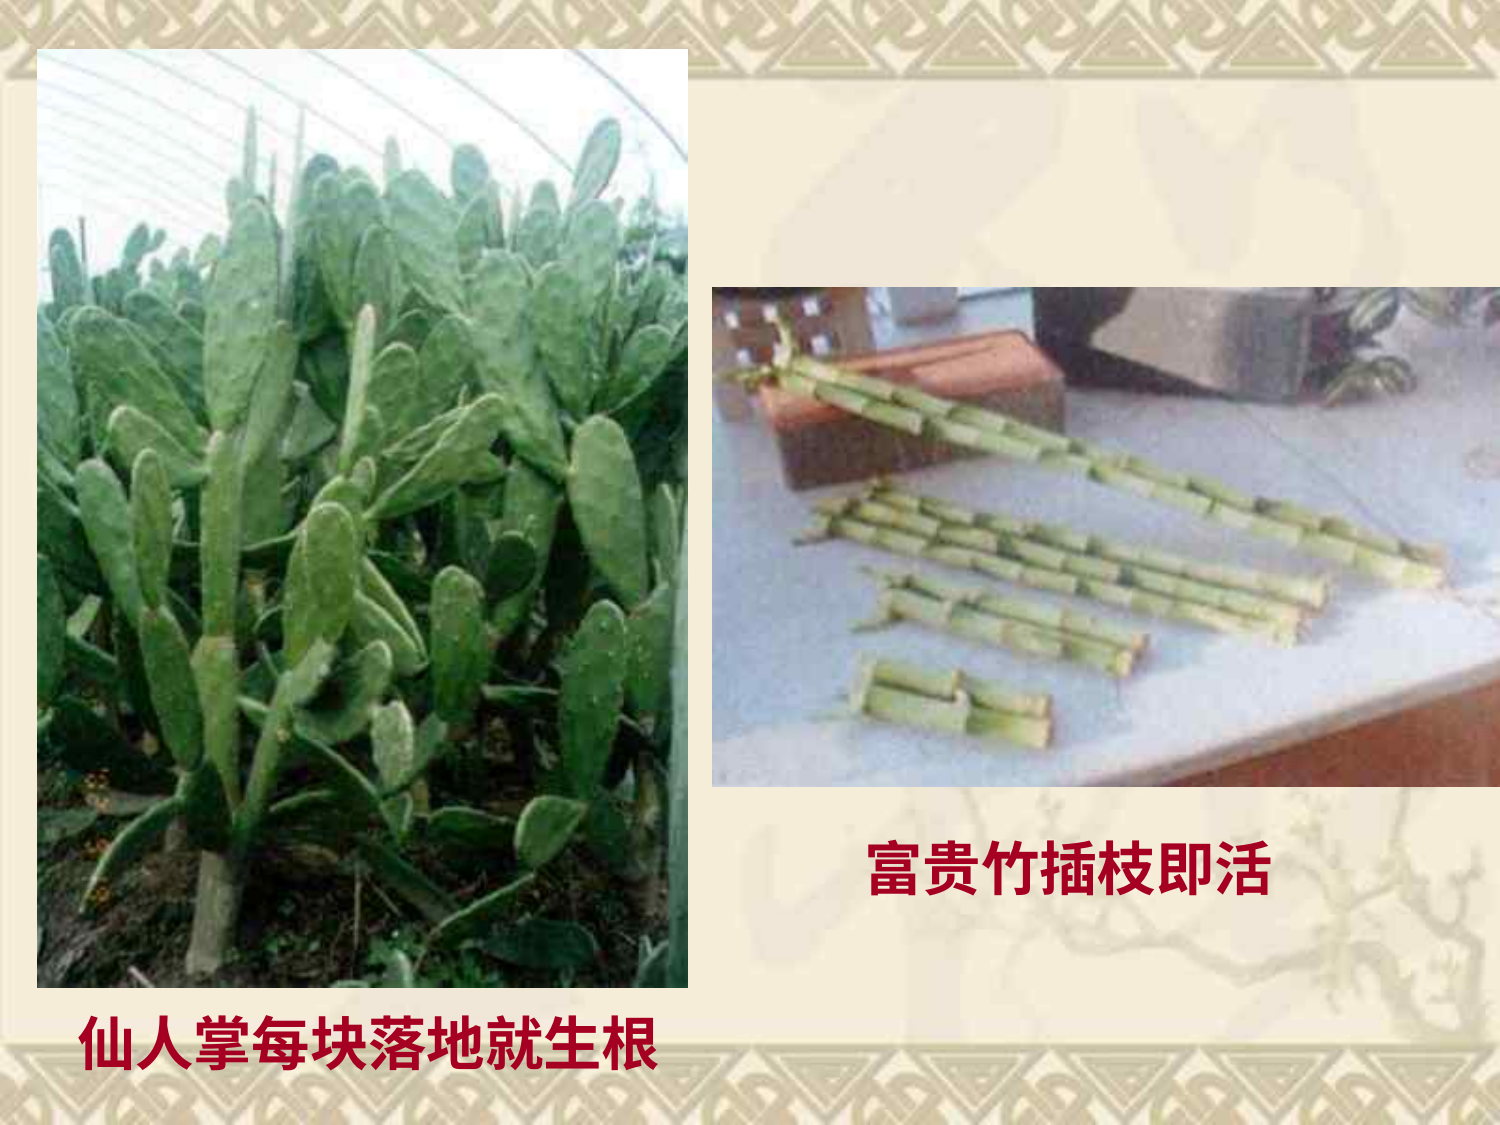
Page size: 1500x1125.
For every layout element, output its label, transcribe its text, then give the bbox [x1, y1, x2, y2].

picture [0, 0, 1500, 1125]
text_box 仙人掌每块落地就生根 [62, 999, 688, 1085]
text_box 富贵竹插枝即活 [849, 825, 1425, 910]
